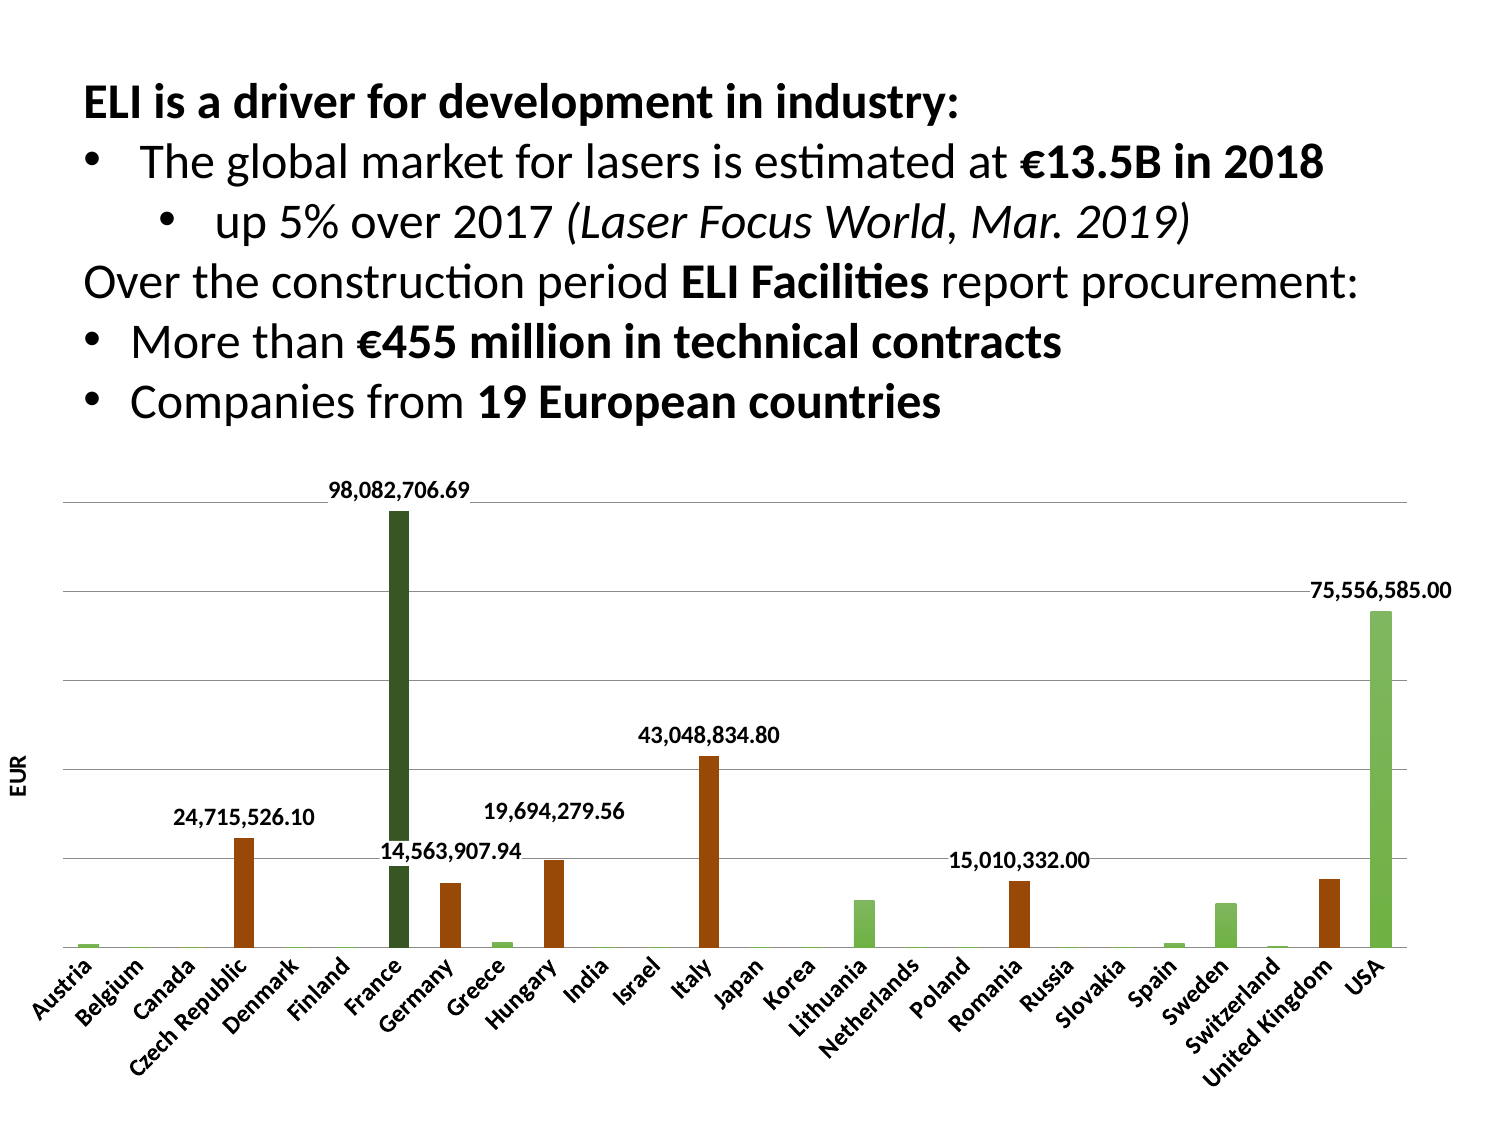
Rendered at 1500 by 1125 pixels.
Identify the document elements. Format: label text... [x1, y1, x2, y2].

chart [0, 420, 1454, 1109]
text_box ELI is a driver for development in industry: The global market for lasers is estimated at €13.5B in 2018 up 5% over 2017 (Laser Focus World, Mar. 2019) Over the construction period ELI Facilities report procurement: More than €455 million in technical contracts Companies from 19 European countries [68, 60, 1454, 420]
